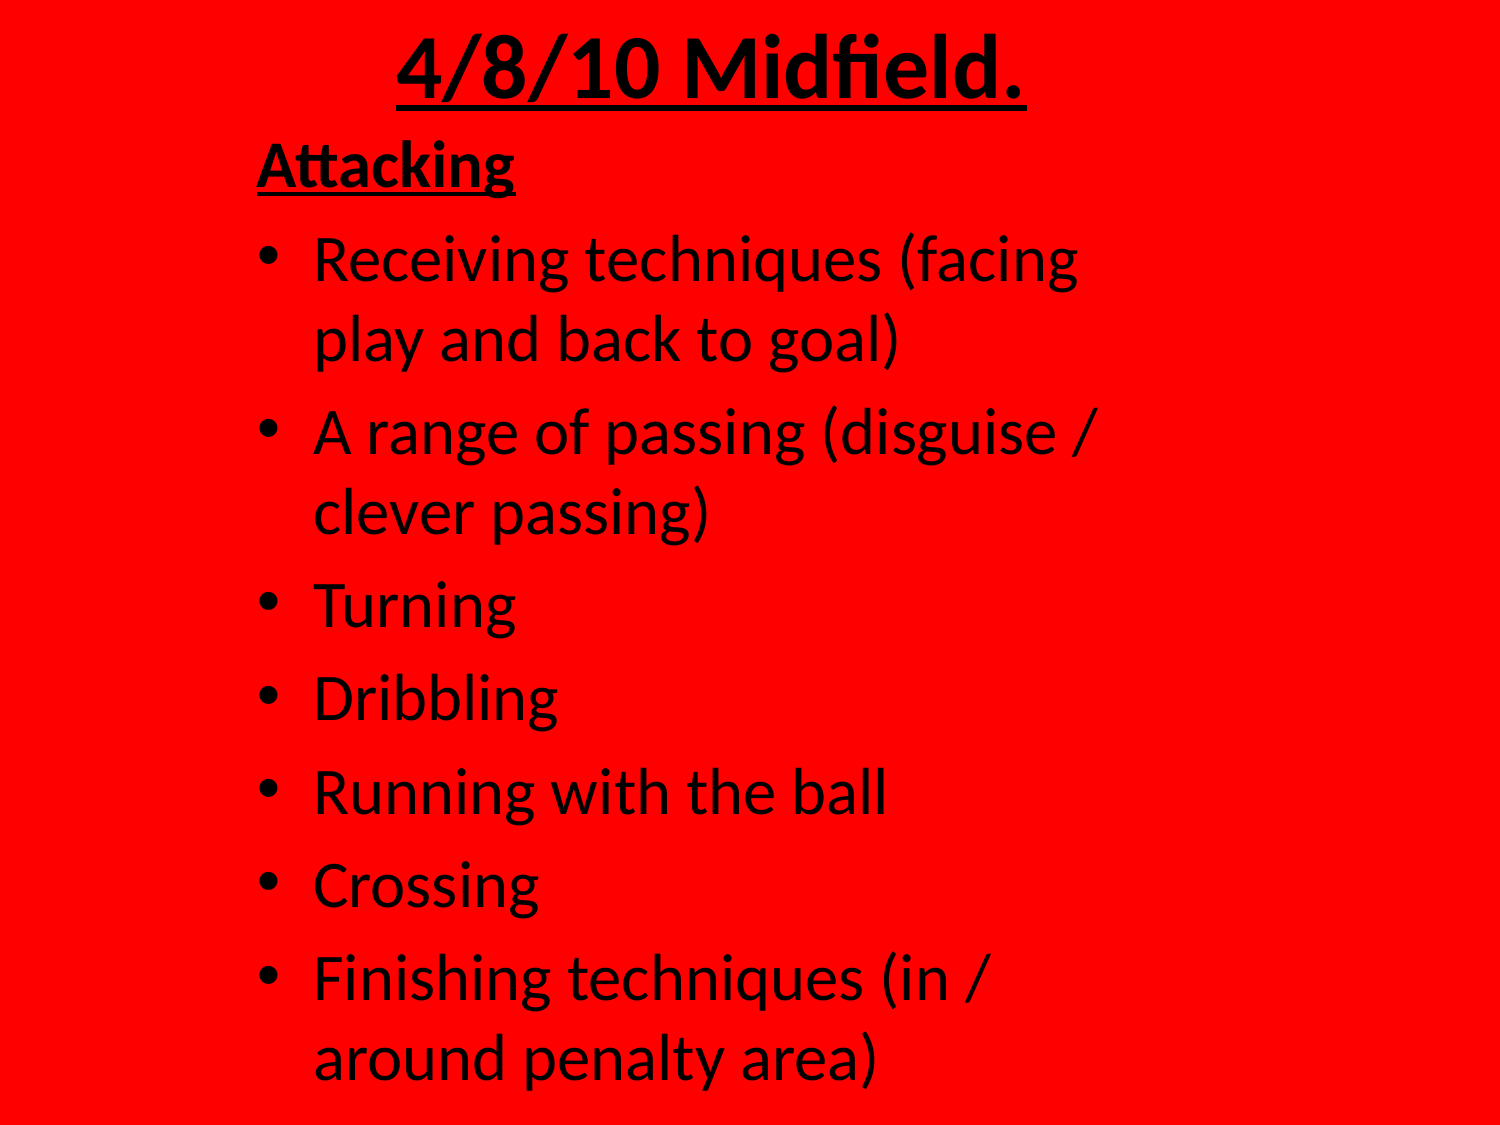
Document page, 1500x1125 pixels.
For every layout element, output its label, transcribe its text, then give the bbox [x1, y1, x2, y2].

text_box 4/8/10 Midfield. [230, 0, 1193, 188]
text_box Attacking Receiving techniques (facing play and back to goal) A range of passing (disguise / clever passing) Turning Dribbling Running with the ball Crossing Finishing techniques (in / around penalty area) [242, 113, 1205, 839]
